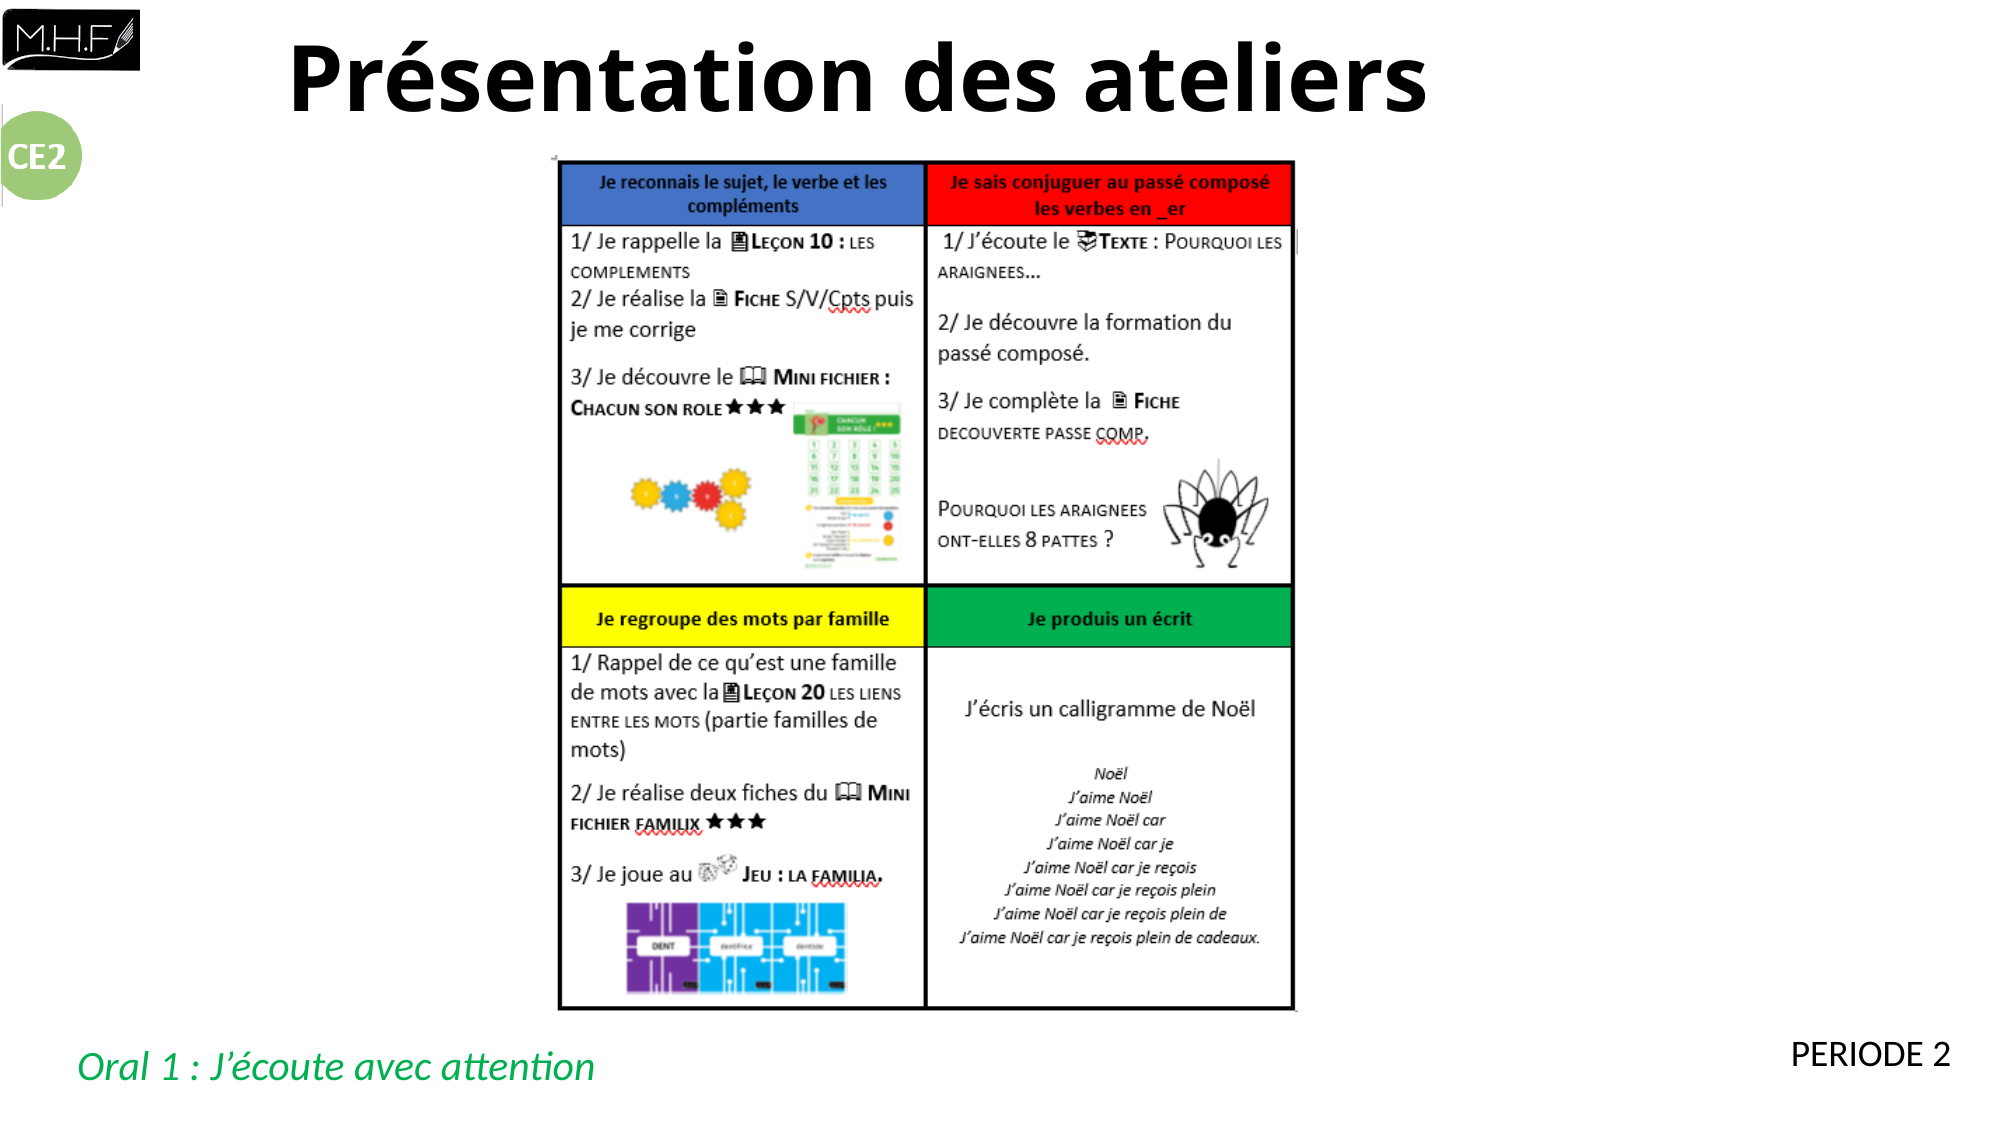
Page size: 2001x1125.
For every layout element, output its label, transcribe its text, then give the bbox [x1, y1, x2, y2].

text_box PERIODE 2 [1362, 1021, 1967, 1082]
text_box Oral 1 : J’écoute avec attention [62, 1031, 681, 1097]
picture [0, 104, 88, 207]
title Présentation des ateliers [271, 7, 1818, 156]
picture [551, 155, 1298, 1012]
picture [0, 7, 140, 74]
